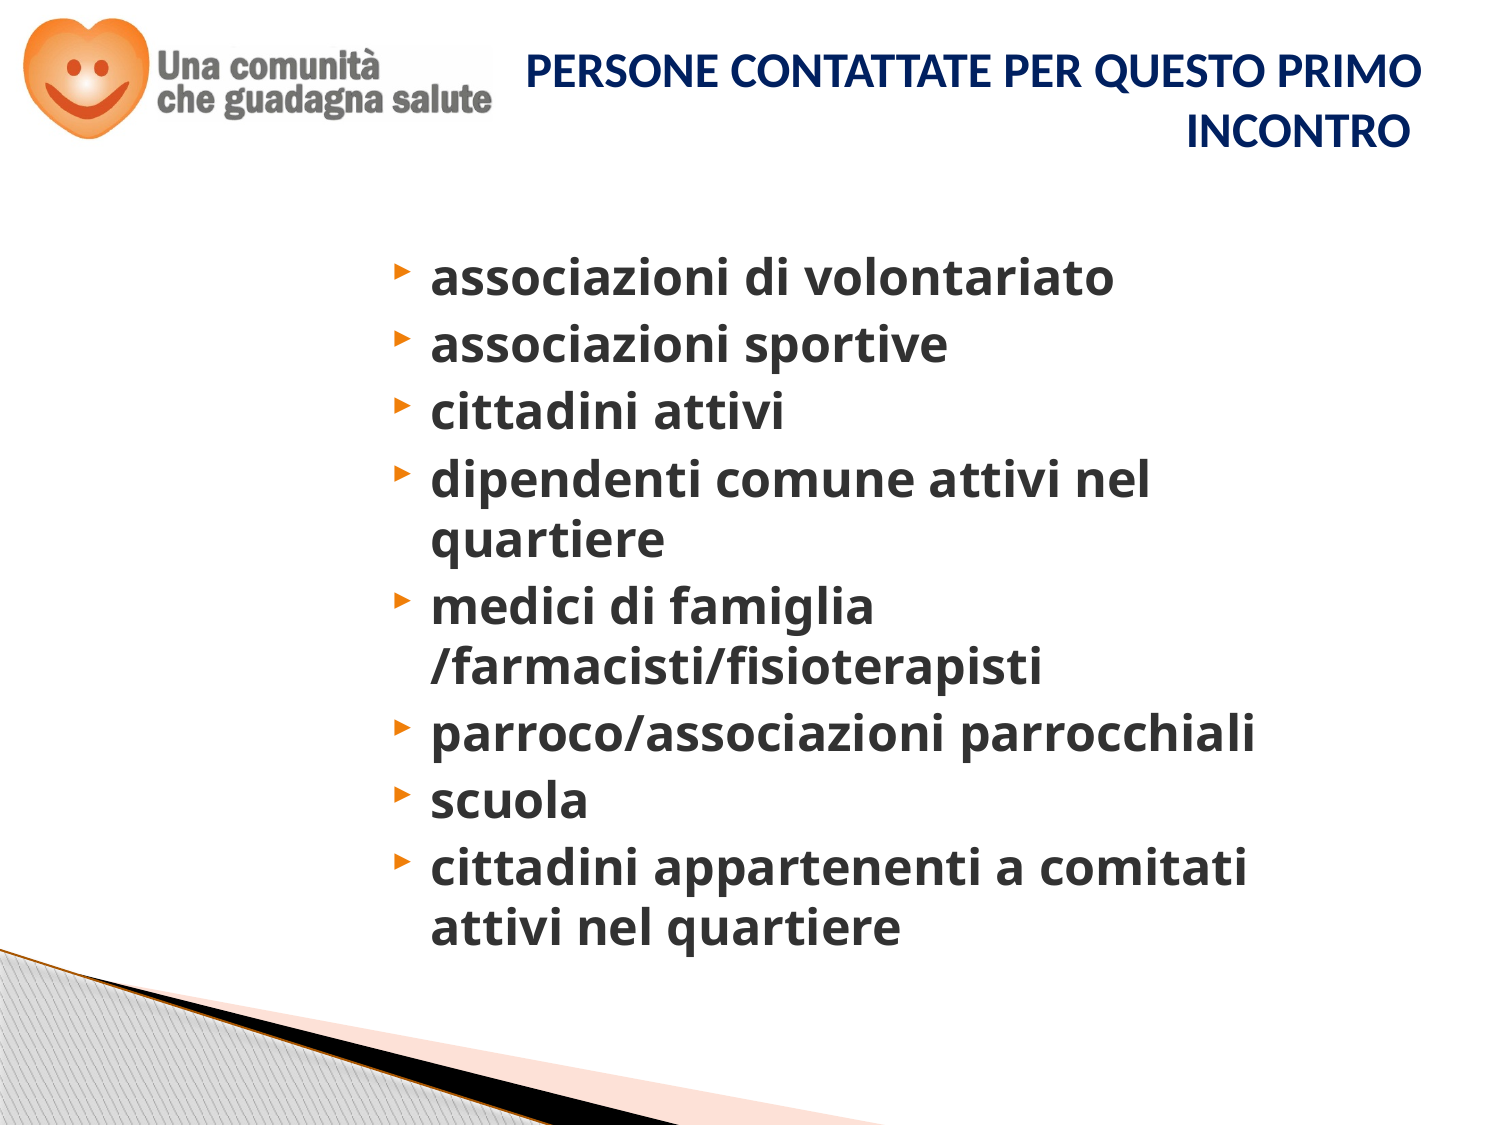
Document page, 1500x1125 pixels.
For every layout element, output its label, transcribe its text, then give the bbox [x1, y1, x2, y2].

list associazioni di volontariato associazioni sportive cittadini attivi dipendenti comune attivi nel quartiere medici di famiglia /farmacisti/fisioterapisti parroco/associazioni parrocchiali scuola cittadini appartenenti a comitati attivi nel quartiere [360, 238, 1411, 971]
text_box PERSONE CONTATTATE PER QUESTO PRIMO INCONTRO [509, 30, 1437, 166]
picture [5, 4, 503, 209]
